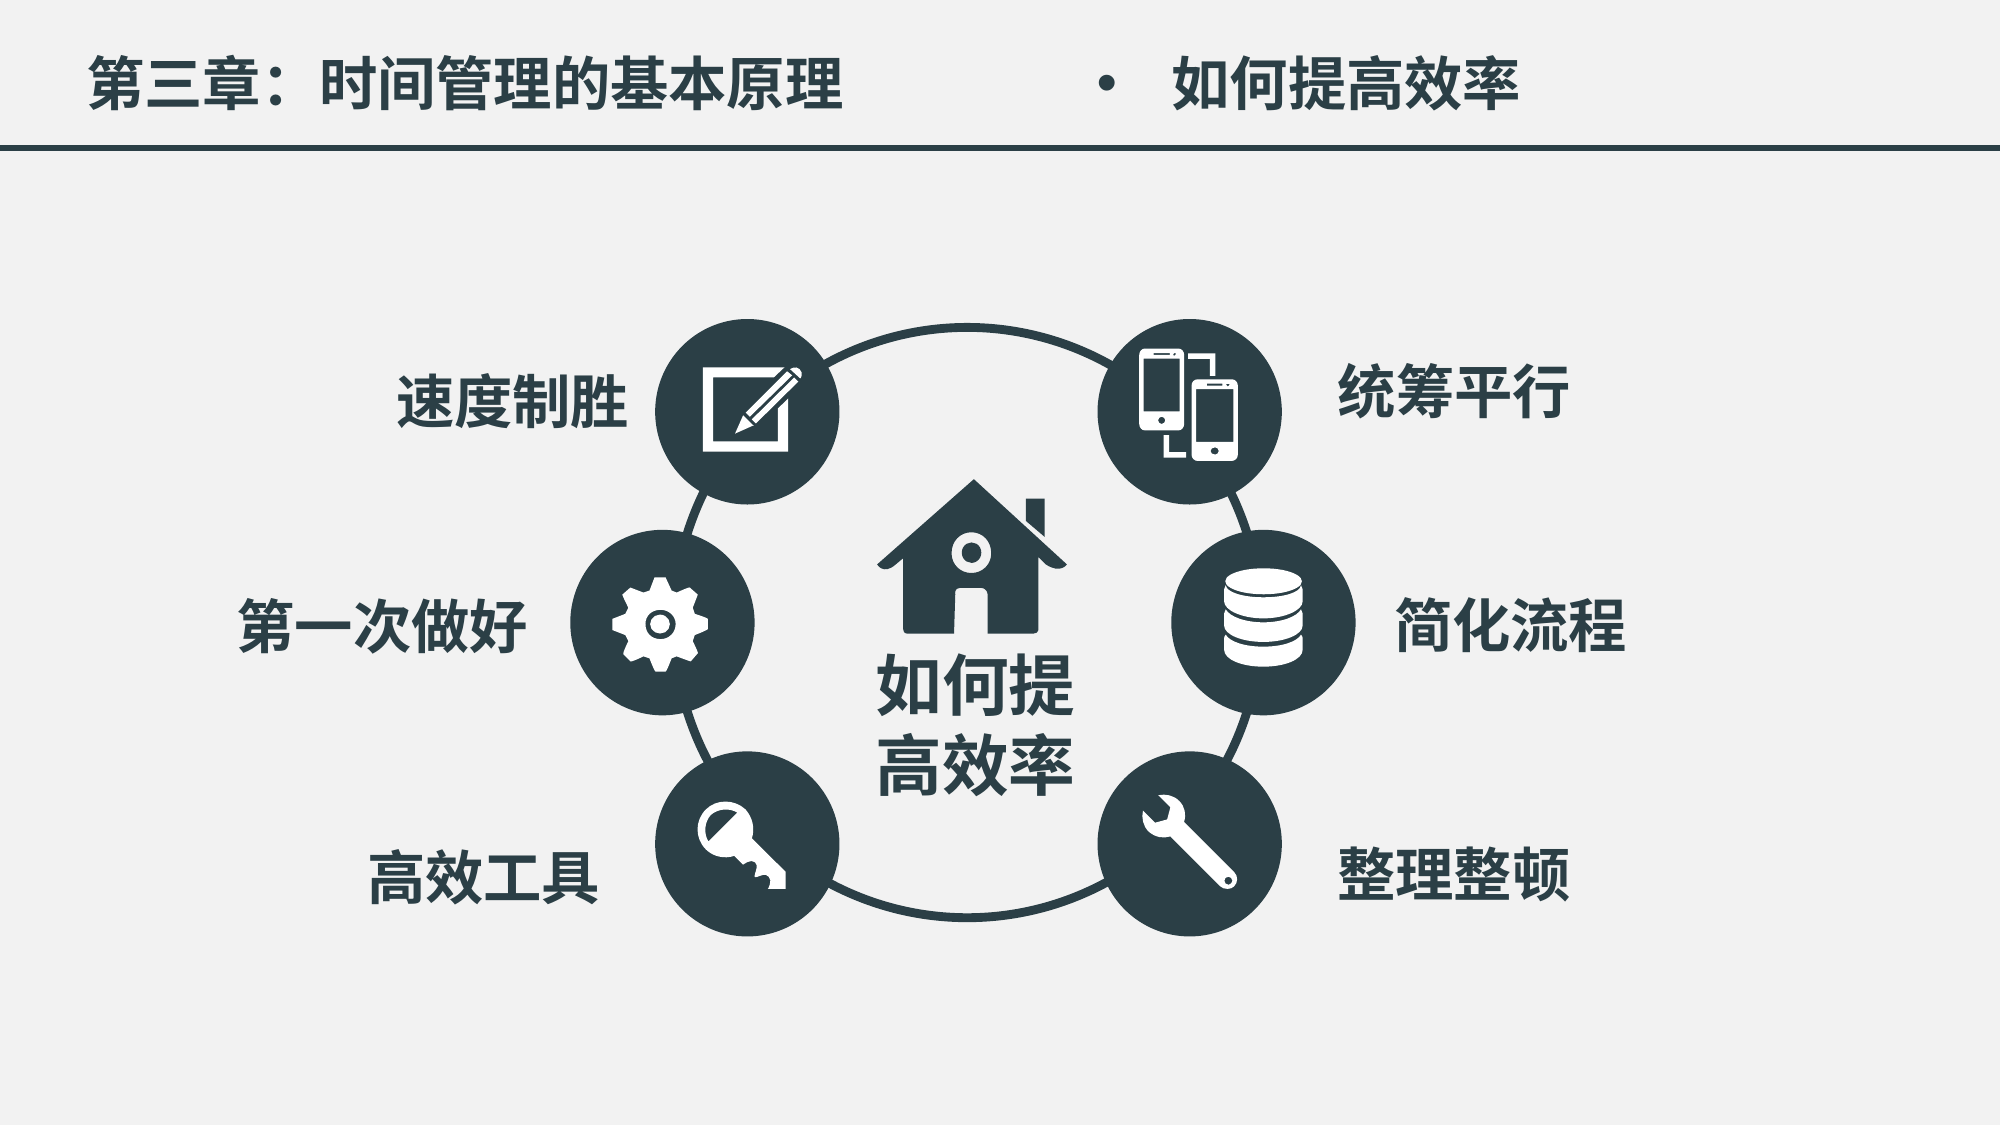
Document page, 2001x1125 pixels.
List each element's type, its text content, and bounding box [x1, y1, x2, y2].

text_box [1171, 529, 1356, 716]
text_box [840, 808, 1097, 919]
text_box 高效工具 [318, 840, 650, 911]
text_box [877, 479, 1067, 634]
text_box 如何提高效率 [1081, 39, 1666, 125]
text_box 如何提高效率 [840, 640, 1111, 808]
text_box [687, 326, 1247, 751]
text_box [570, 529, 755, 716]
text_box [1097, 751, 1282, 937]
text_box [655, 318, 840, 505]
text_box 第一次做好 [198, 590, 566, 661]
text_box 统筹平行 [1282, 354, 1632, 425]
text_box 第三章：时间管理的基本原理 [71, 39, 859, 125]
text_box 整理整顿 [1321, 838, 1660, 909]
text_box 简化流程 [1362, 588, 1660, 659]
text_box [1097, 318, 1282, 505]
text_box 速度制胜 [360, 365, 655, 436]
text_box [655, 751, 840, 937]
